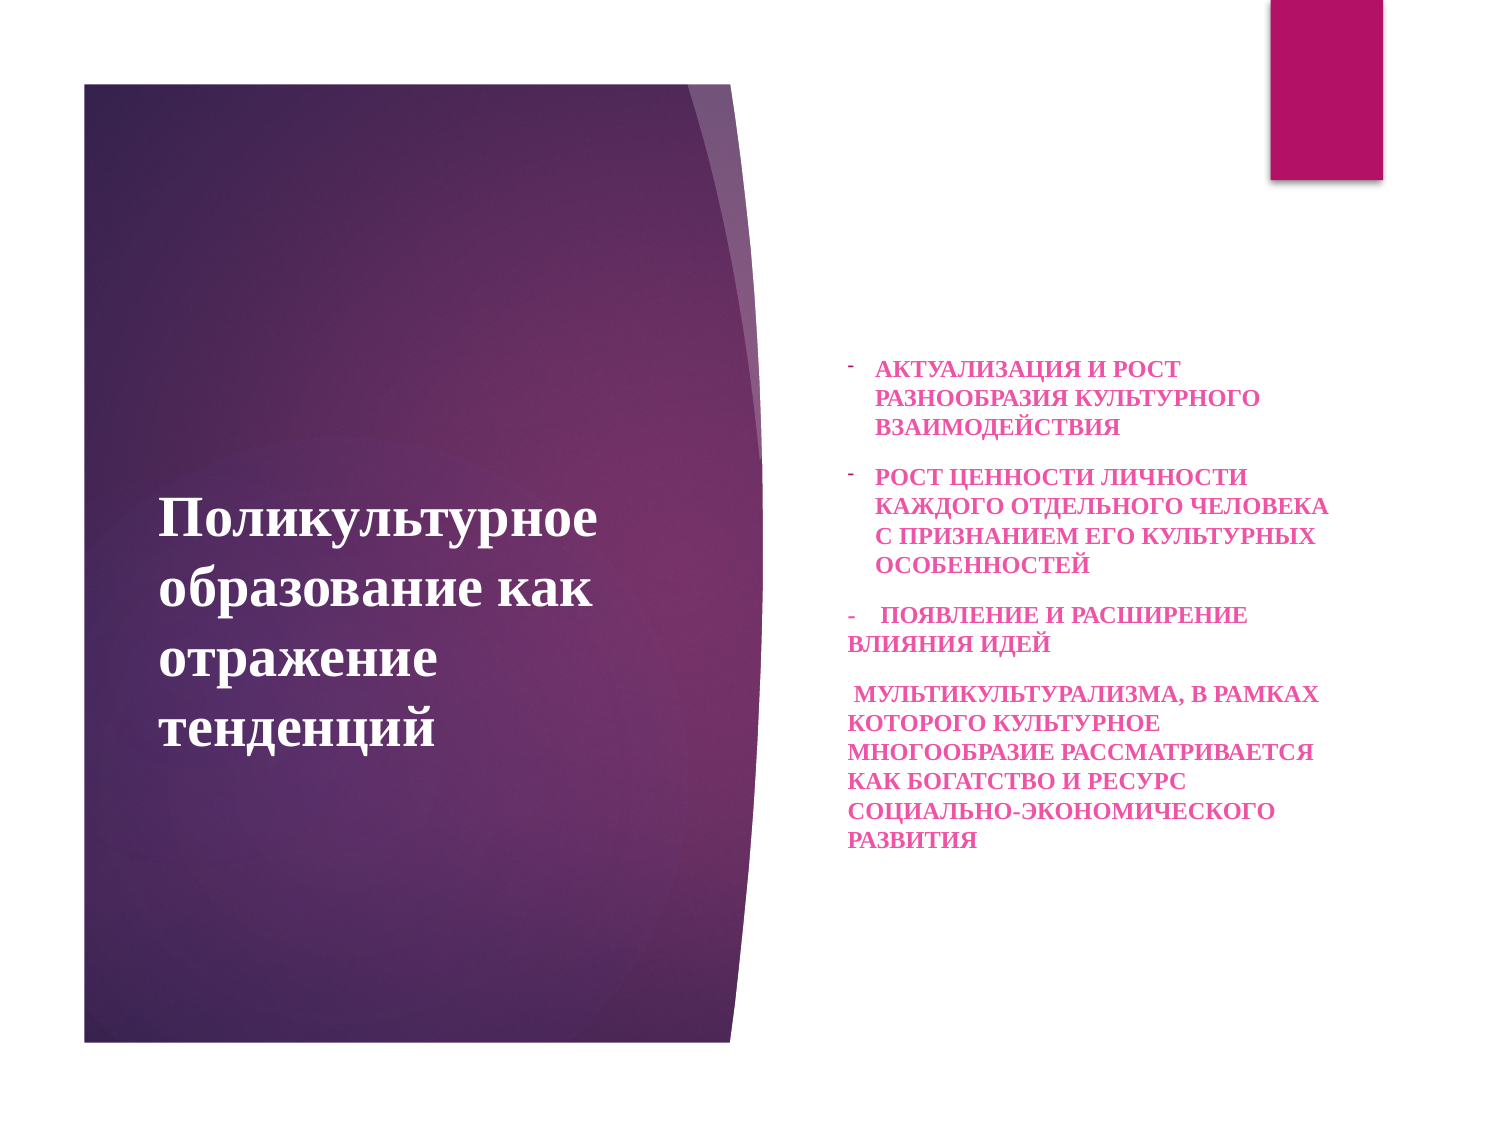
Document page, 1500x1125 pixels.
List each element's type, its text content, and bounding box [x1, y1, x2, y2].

list актуализация и рост разнообразия культурного взаимодействия рост ценности личности каждого отдельного человека с признанием его культурных особенностей - появление и расширение влияния идей мультикультурализма, в рамках которого культурное многообразие рассматривается как богатство и ресурс социально-экономического развития [832, 196, 1346, 866]
title Поликультурное образование как отражение тенденций [143, 370, 651, 866]
